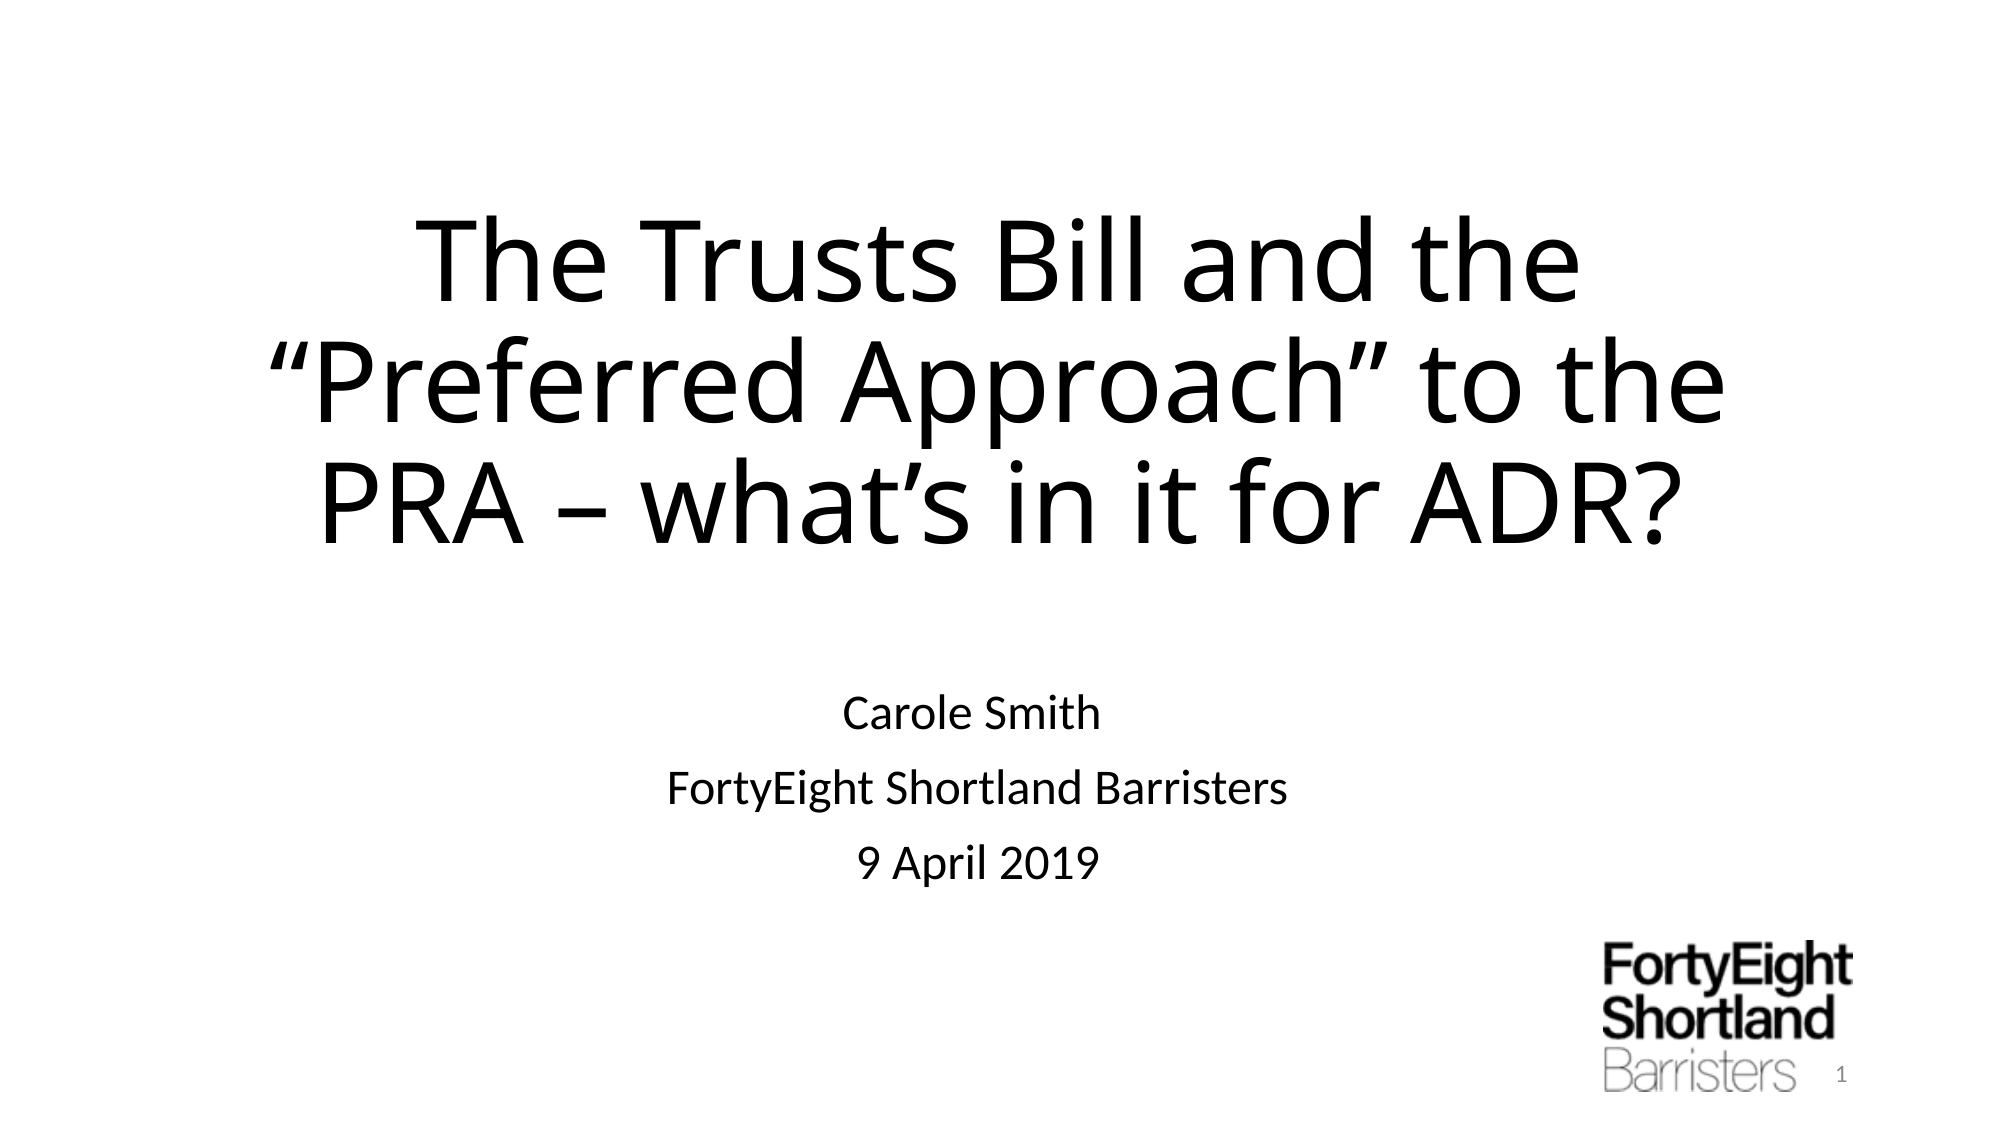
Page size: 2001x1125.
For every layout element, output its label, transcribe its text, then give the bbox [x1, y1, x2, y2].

subtitle Carole Smith FortyEight Shortland Barristers 9 April 2019 [227, 590, 1728, 898]
picture [1603, 940, 1853, 1092]
slide_number 1 [1412, 1042, 1863, 1103]
title The Trusts Bill and the “Preferred Approach” to the PRA – what’s in it for ADR? [249, 184, 1750, 576]
